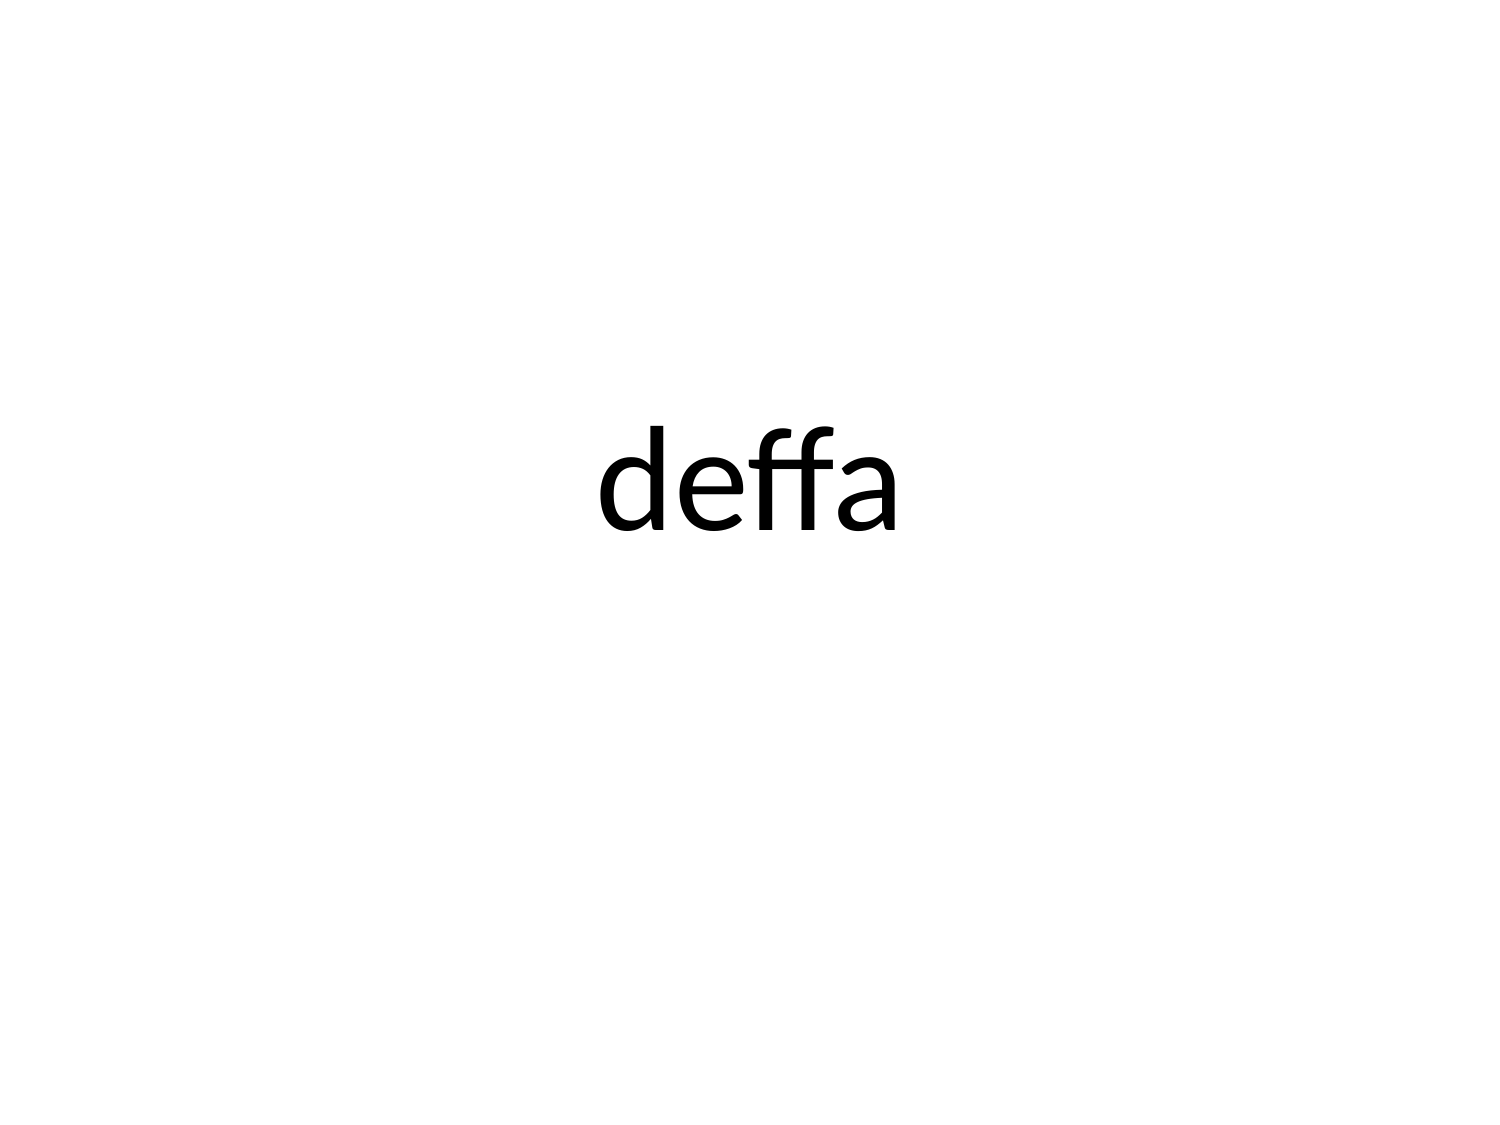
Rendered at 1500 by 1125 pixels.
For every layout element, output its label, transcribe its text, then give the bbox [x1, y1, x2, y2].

title deffa [112, 349, 1388, 591]
